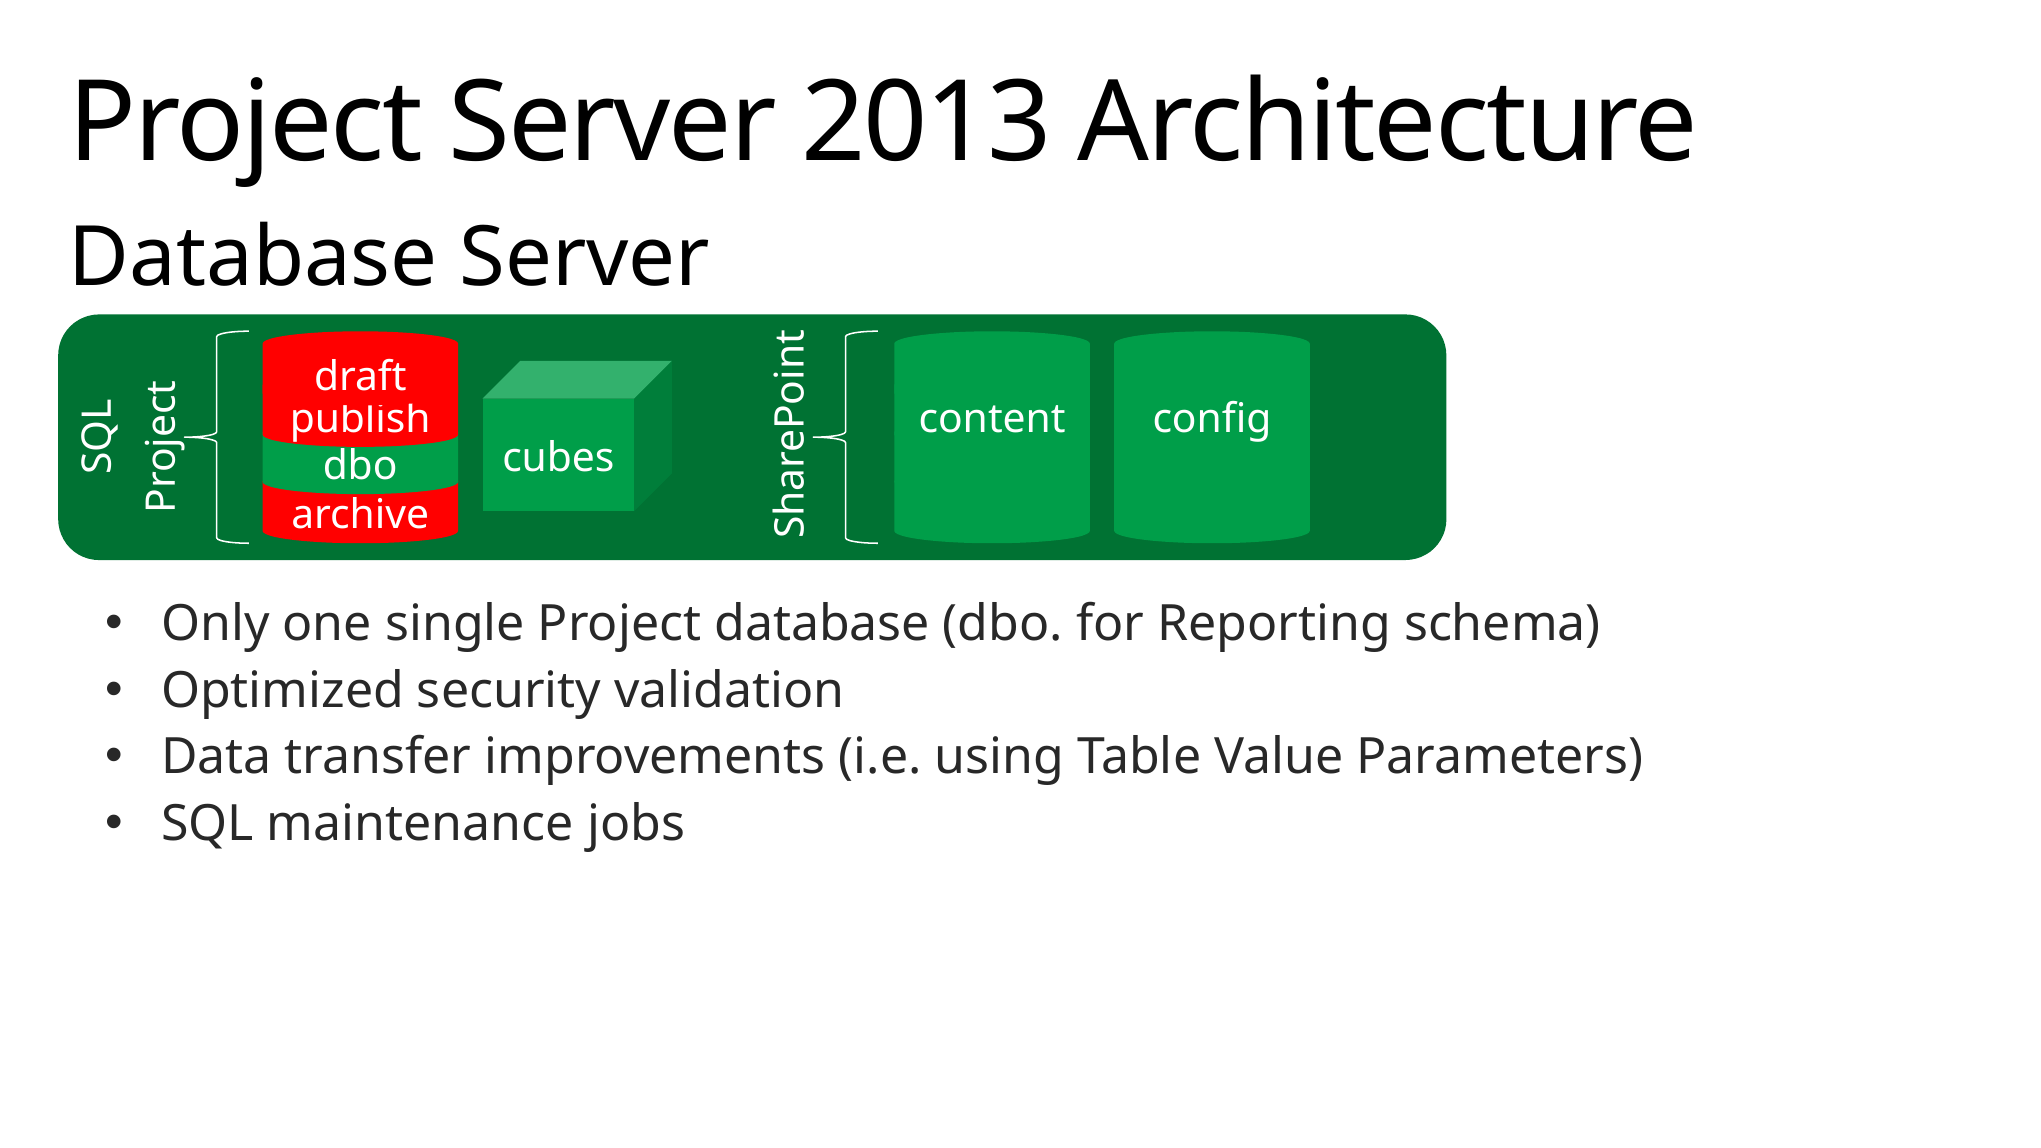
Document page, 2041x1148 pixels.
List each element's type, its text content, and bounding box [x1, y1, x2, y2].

text_box Only one single Project database (dbo. for Reporting schema) Optimized security validation Data transfer improvements (i.e. using Table Value Parameters) SQL maintenance jobs [75, 573, 1776, 876]
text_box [110, 330, 459, 563]
text_box cubes [481, 360, 673, 513]
list Database Server [45, 198, 1996, 321]
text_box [739, 320, 1311, 563]
text_box SQL [57, 313, 1448, 561]
title Project Server 2013 Architecture [45, 48, 1996, 198]
